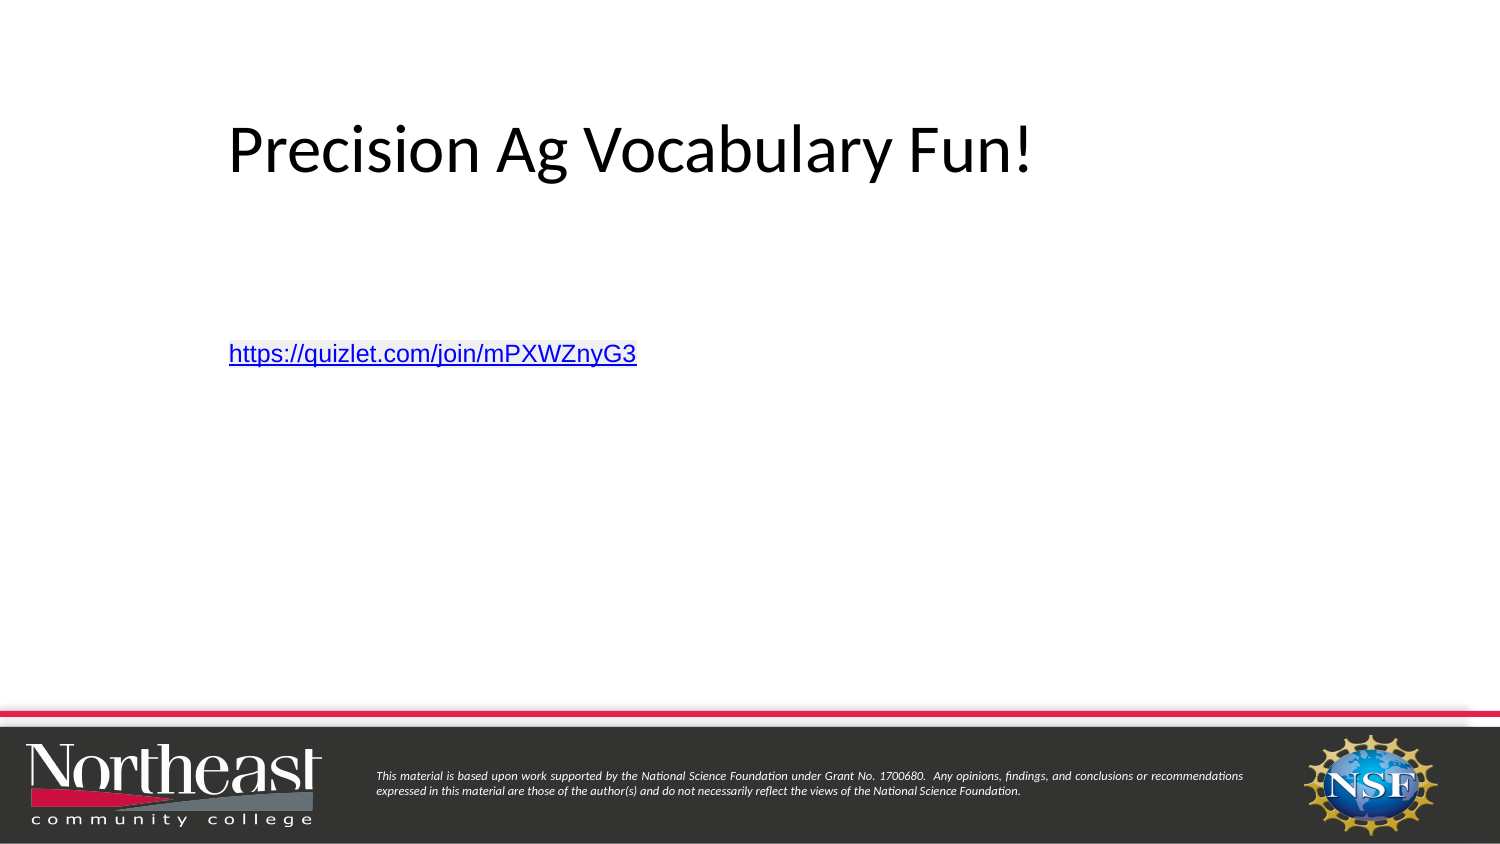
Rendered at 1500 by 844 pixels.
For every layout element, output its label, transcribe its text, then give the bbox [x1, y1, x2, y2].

picture [1302, 733, 1440, 837]
list https://quizlet.com/join/mPXWZnyG3 [213, 326, 1368, 744]
picture [26, 744, 322, 827]
title Precision Ag Vocabulary Fun! [213, 98, 1368, 263]
